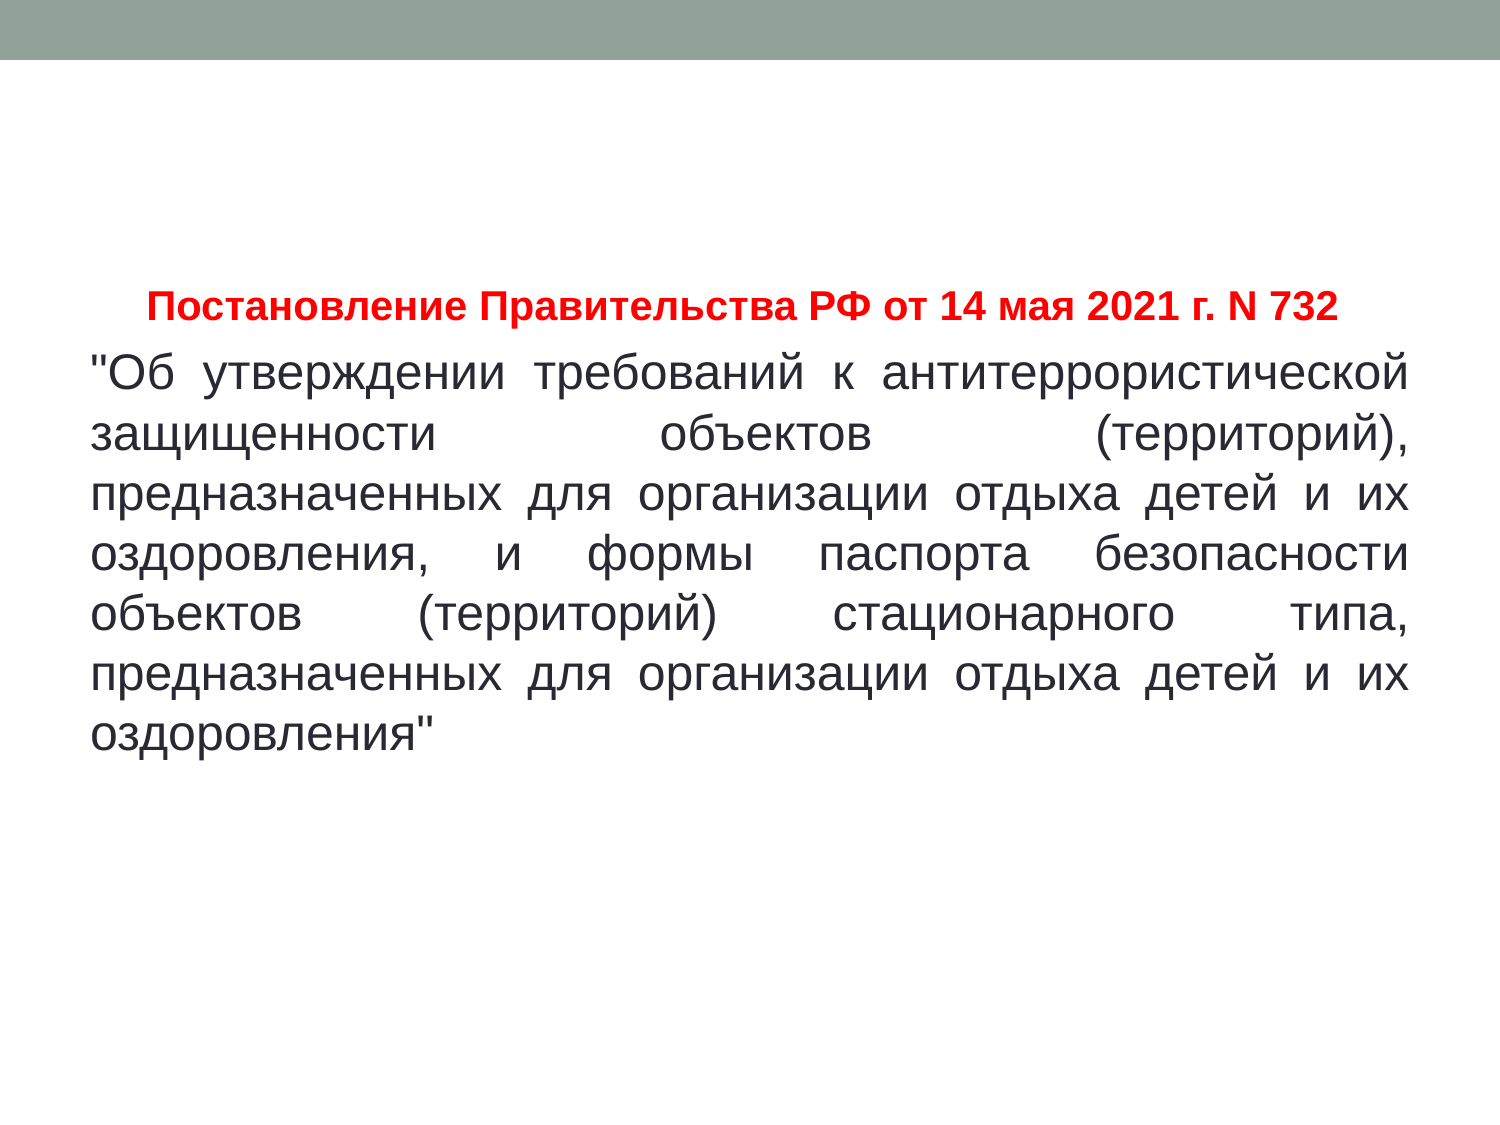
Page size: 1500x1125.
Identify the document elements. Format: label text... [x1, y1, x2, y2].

list Постановление Правительства РФ от 14 мая 2021 г. N 732 "Об утверждении требований к антитеррористической защищенности объектов (территорий), предназначенных для организации отдыха детей и их оздоровления, и формы паспорта безопасности объектов (территорий) стационарного типа, предназначенных для организации отдыха детей и их оздоровления" [75, 262, 1425, 1063]
